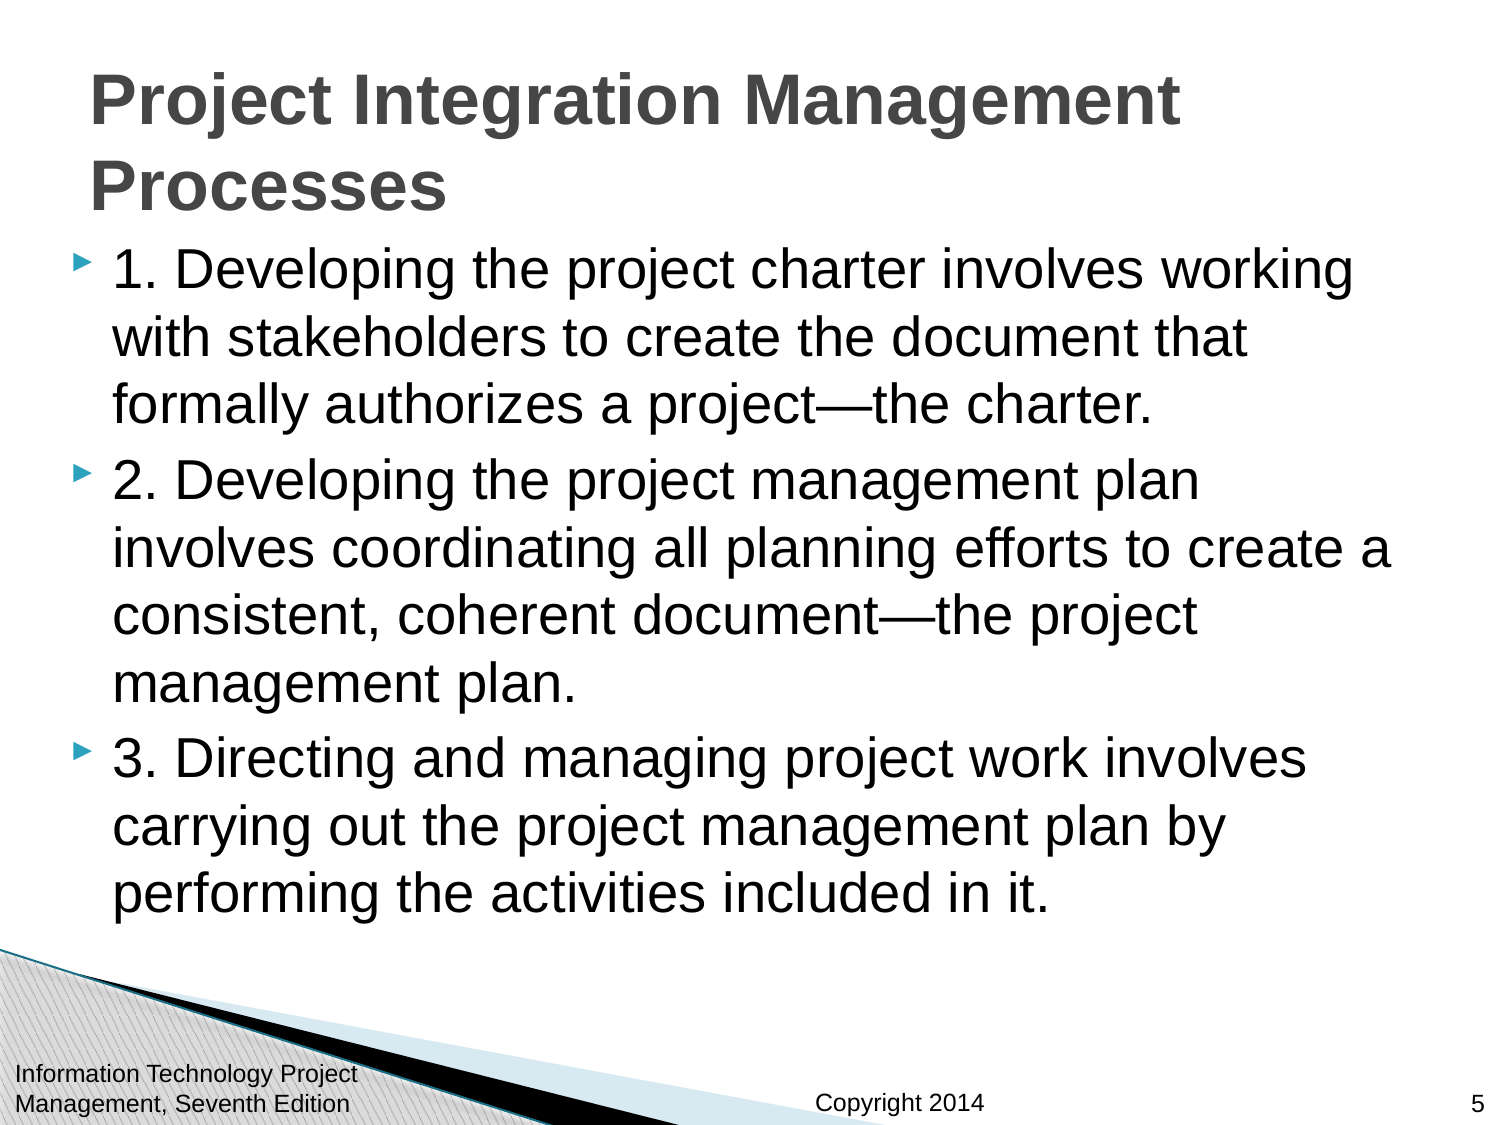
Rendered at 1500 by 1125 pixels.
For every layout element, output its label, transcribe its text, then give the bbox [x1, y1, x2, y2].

list 1. Developing the project charter involves working with stakeholders to create the document that formally authorizes a project—the charter. 2. Developing the project management plan involves coordinating all planning efforts to create a consistent, coherent document—the project management plan. 3. Directing and managing project work involves carrying out the project management plan by performing the activities included in it. [37, 224, 1431, 1011]
slide_number 5 [1412, 1065, 1500, 1125]
footer Information Technology Project Management, Seventh Edition [0, 1065, 386, 1125]
title Project Integration Management Processes [75, 45, 1425, 233]
